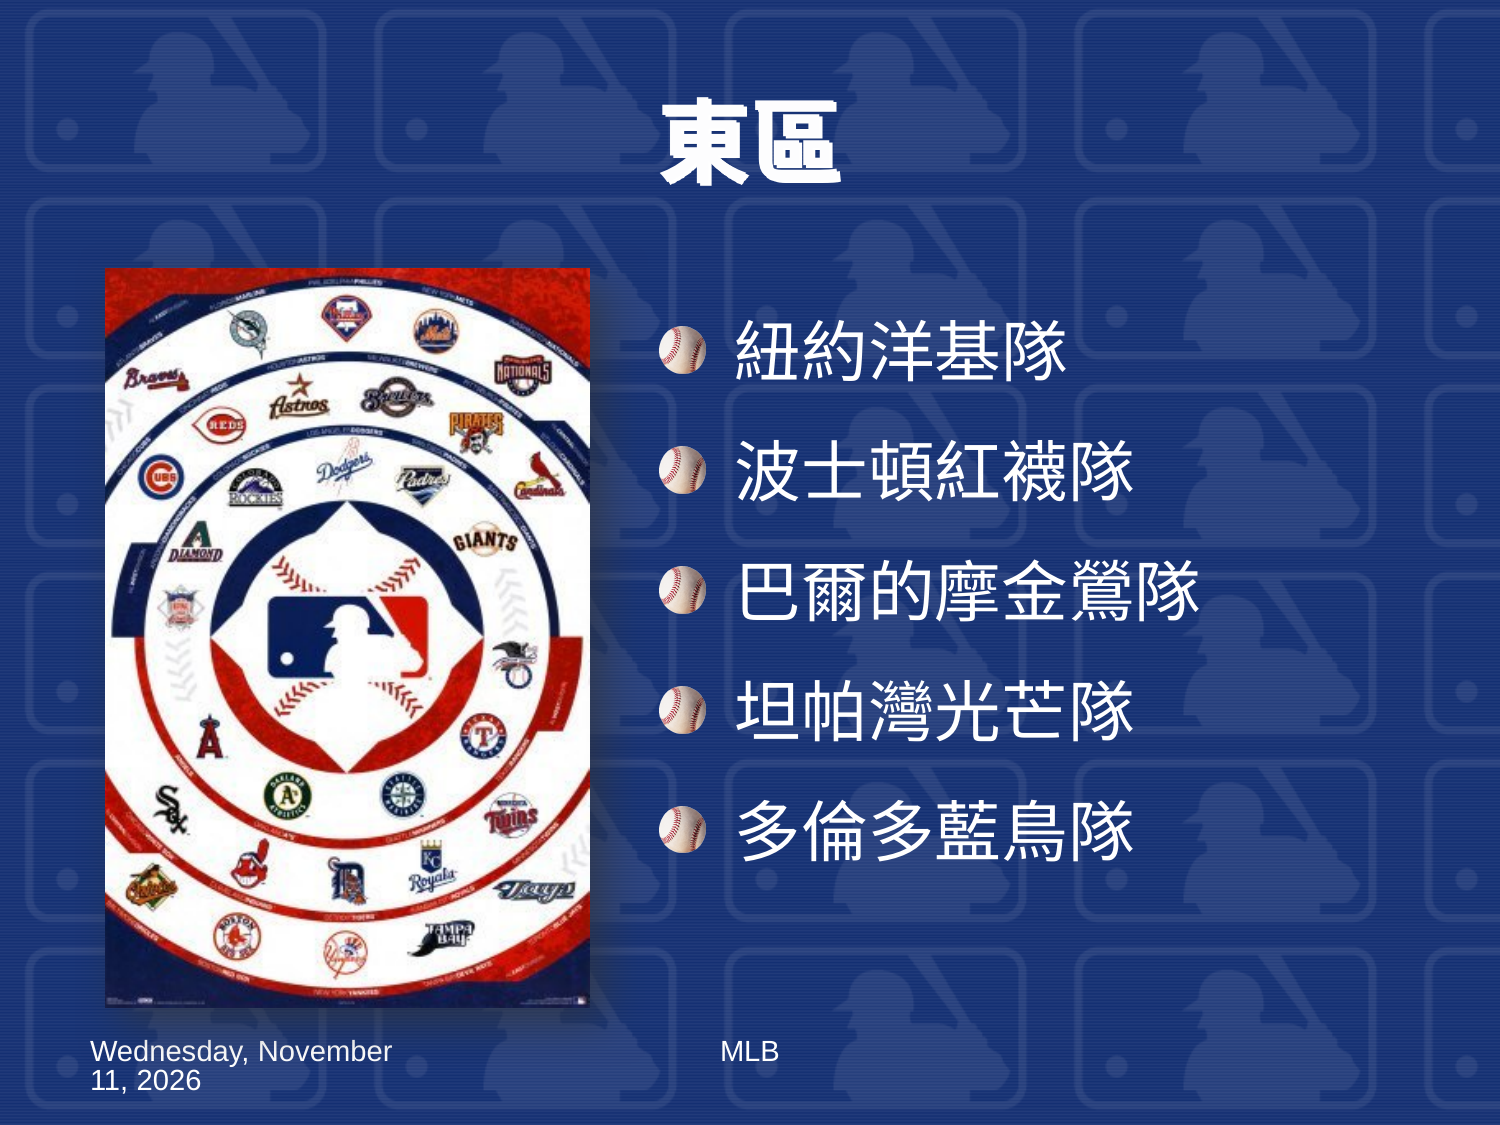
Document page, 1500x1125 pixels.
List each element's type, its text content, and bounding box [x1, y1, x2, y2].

footer MLB [512, 1024, 988, 1103]
list 紐約洋基隊 波士頓紅襪隊 巴爾的摩金鶯隊 坦帕灣光芒隊 多倫多藍鳥隊 [644, 262, 1426, 1006]
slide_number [74, 1024, 426, 1103]
title 東區 [74, 44, 1426, 233]
picture [0, 0, 1500, 1125]
